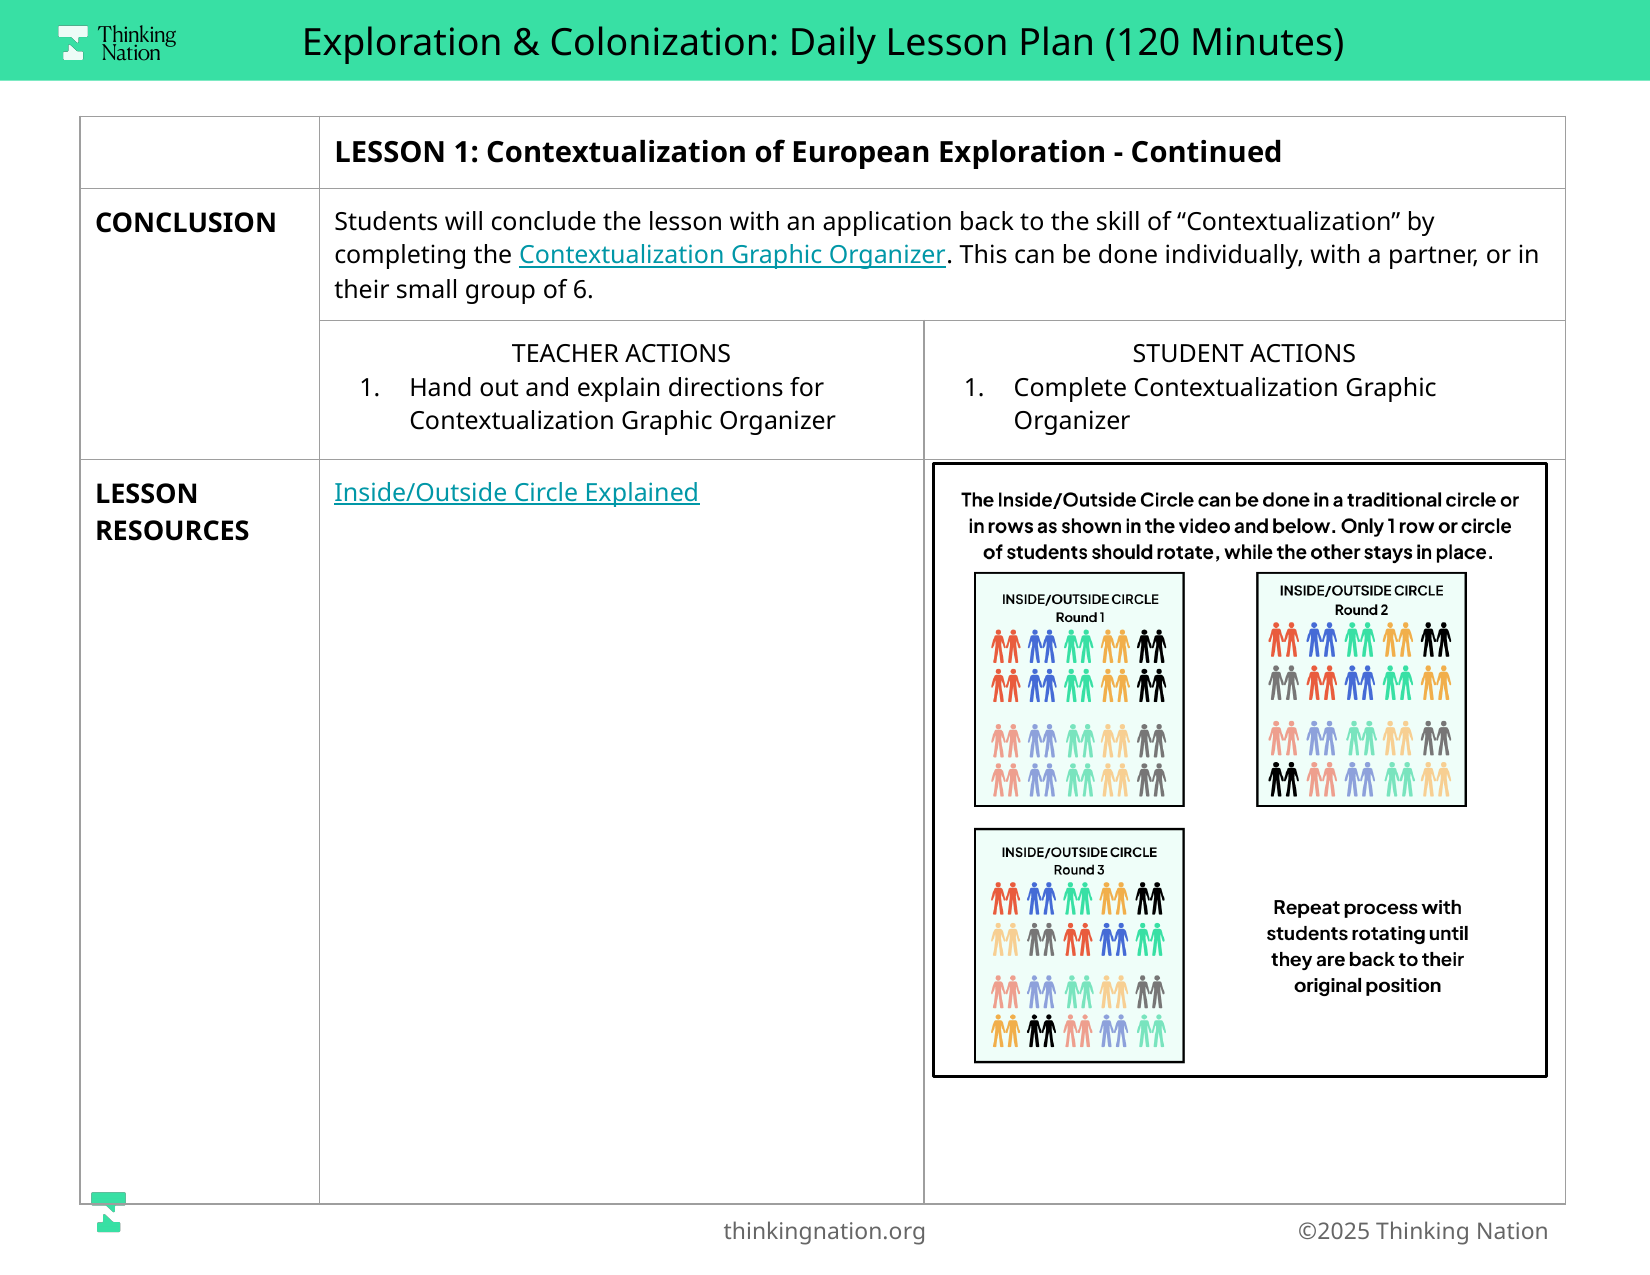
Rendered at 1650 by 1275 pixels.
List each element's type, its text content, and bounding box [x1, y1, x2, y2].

table_cell Students will conclude the lesson with an application back to the skill of “Contextualization” by completing the Contextualization Graphic Organizer. This can be done individually, with a partner, or in their small group of 6. [320, 189, 1565, 320]
table_cell STUDENT ACTIONS Complete Contextualization Graphic Organizer [925, 321, 1565, 459]
text_box thinkingnation.org [629, 1205, 1021, 1240]
text_box Exploration & Colonization: Daily Lesson Plan (120 Minutes) [0, 0, 1650, 81]
table_header [81, 117, 319, 188]
table_cell Inside/Outside Circle Explained [320, 460, 923, 1203]
table_header LESSON 1: Contextualization of European Exploration - Continued [320, 117, 1565, 188]
table_cell TEACHER ACTIONS Hand out and explain directions for Contextualization Graphic Organizer [320, 321, 923, 459]
picture [934, 464, 1546, 1076]
text_box ©2025 Thinking Nation [1174, 1205, 1566, 1240]
table_cell [925, 460, 1565, 1203]
table_cell CONCLUSION [81, 189, 319, 459]
picture [80, 1184, 136, 1240]
table_cell LESSON RESOURCES [81, 460, 319, 1203]
picture [45, 14, 180, 71]
